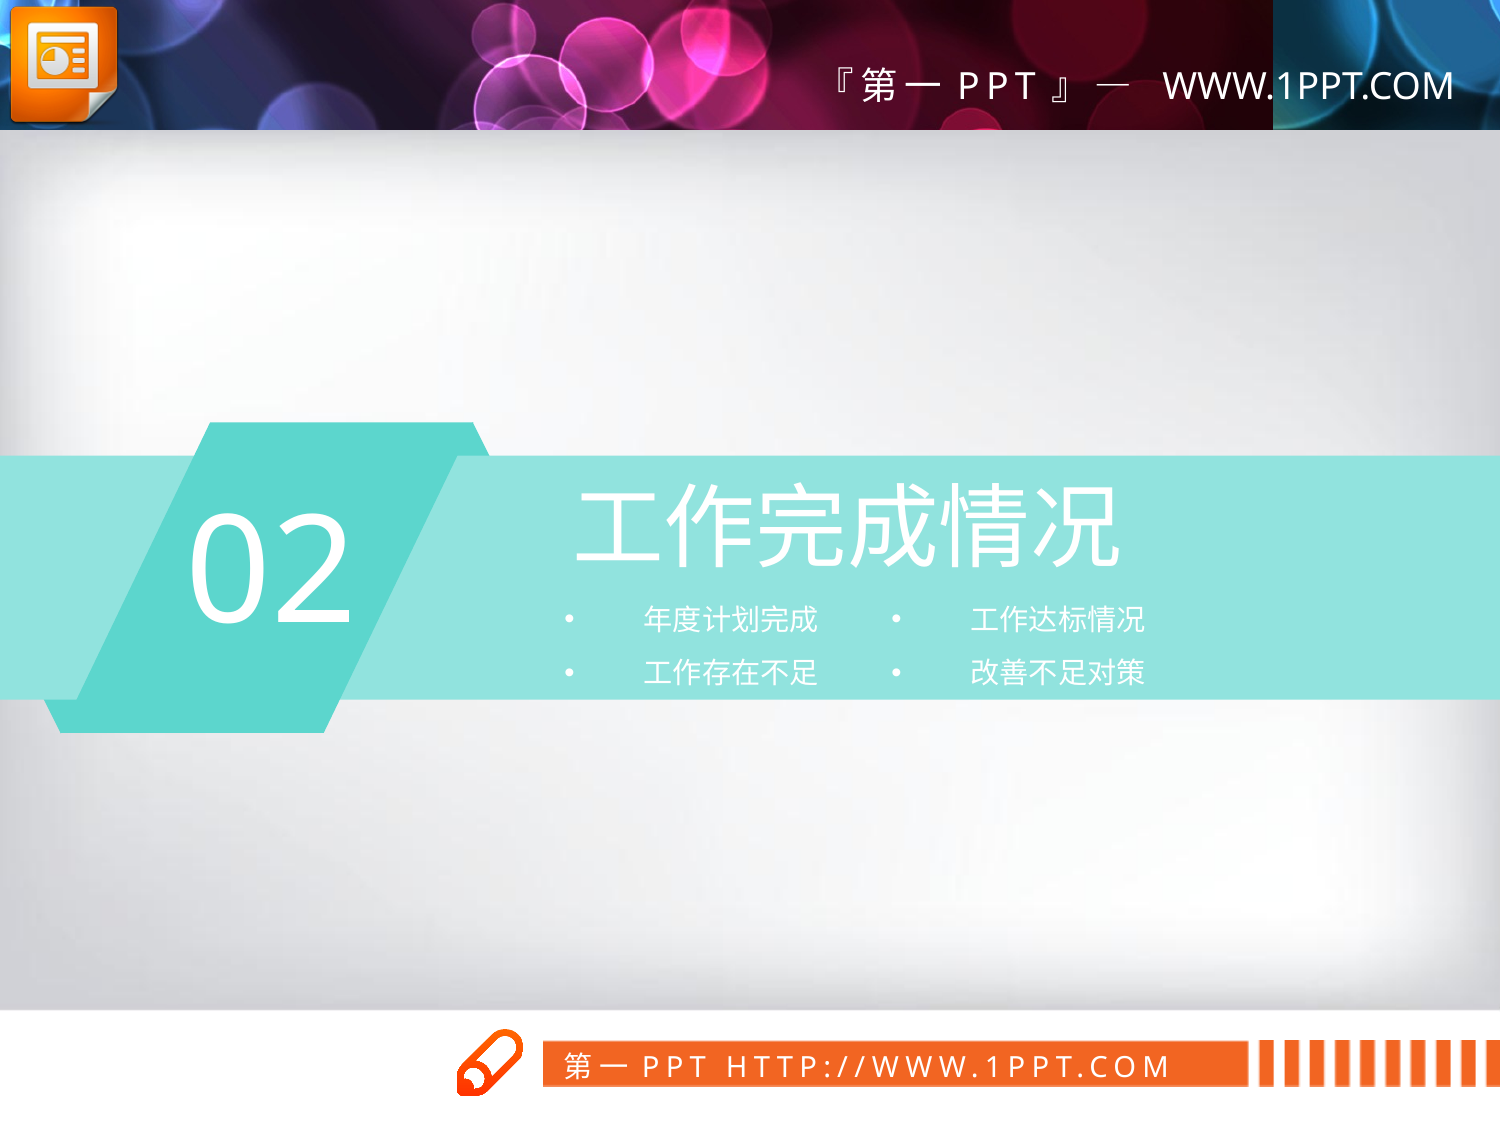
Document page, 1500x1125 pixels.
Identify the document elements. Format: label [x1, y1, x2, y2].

text_box [0, 422, 1500, 734]
picture [0, 734, 1500, 1012]
picture [543, 1040, 1500, 1087]
picture [0, 0, 1500, 422]
